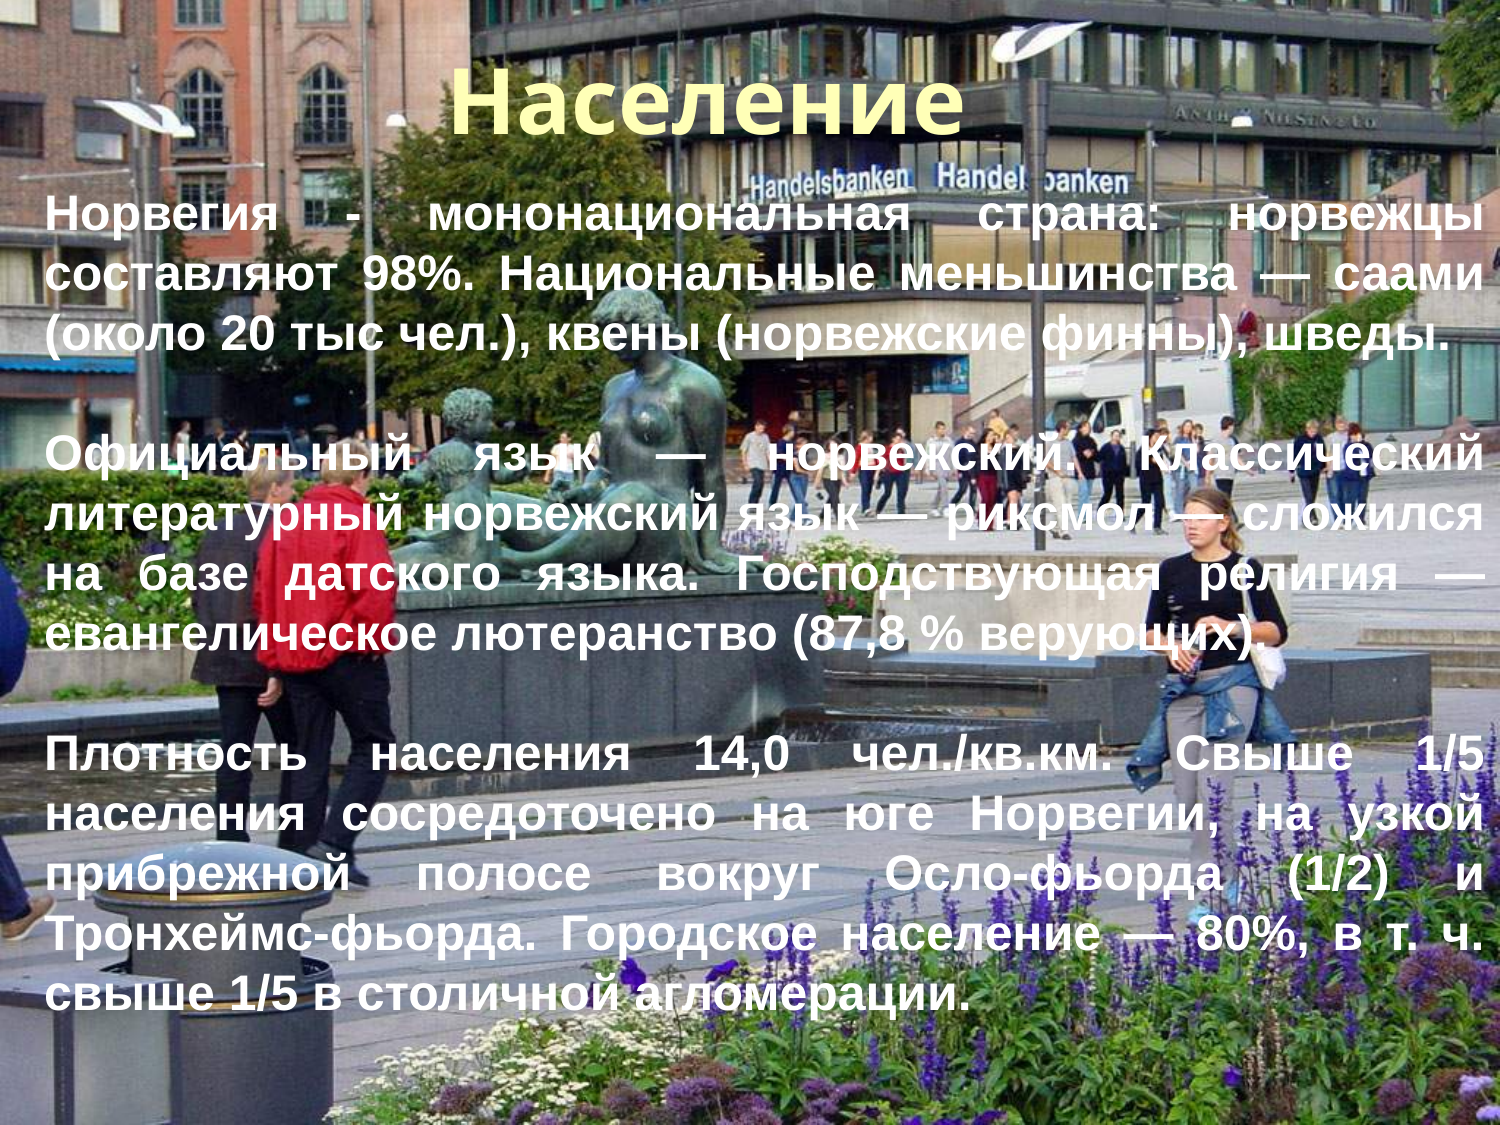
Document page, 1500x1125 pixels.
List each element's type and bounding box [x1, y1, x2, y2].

list [0, 0, 1500, 1125]
